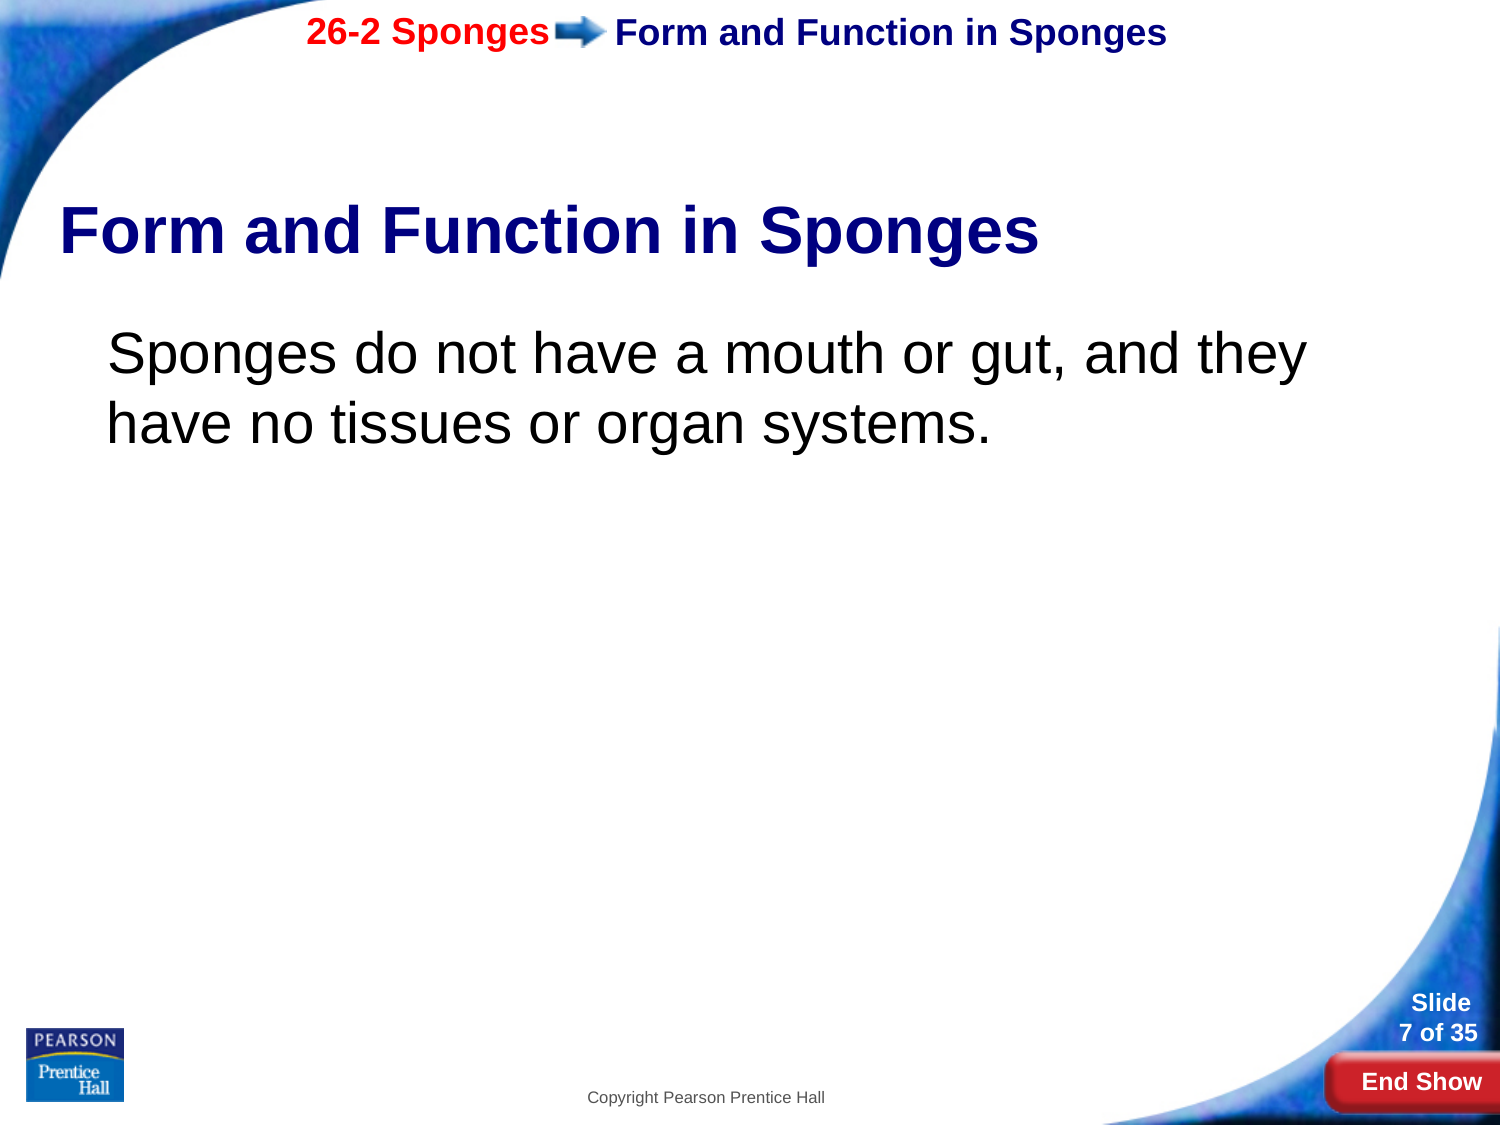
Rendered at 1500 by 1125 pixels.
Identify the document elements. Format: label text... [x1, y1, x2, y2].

picture [0, 0, 1500, 1125]
list Form and Function in Sponges Sponges do not have a mouth or gut, and they have no tissues or organ systems. [44, 179, 1448, 976]
title Form and Function in Sponges [599, 0, 1269, 76]
footer Copyright Pearson Prentice Hall [468, 1078, 945, 1105]
